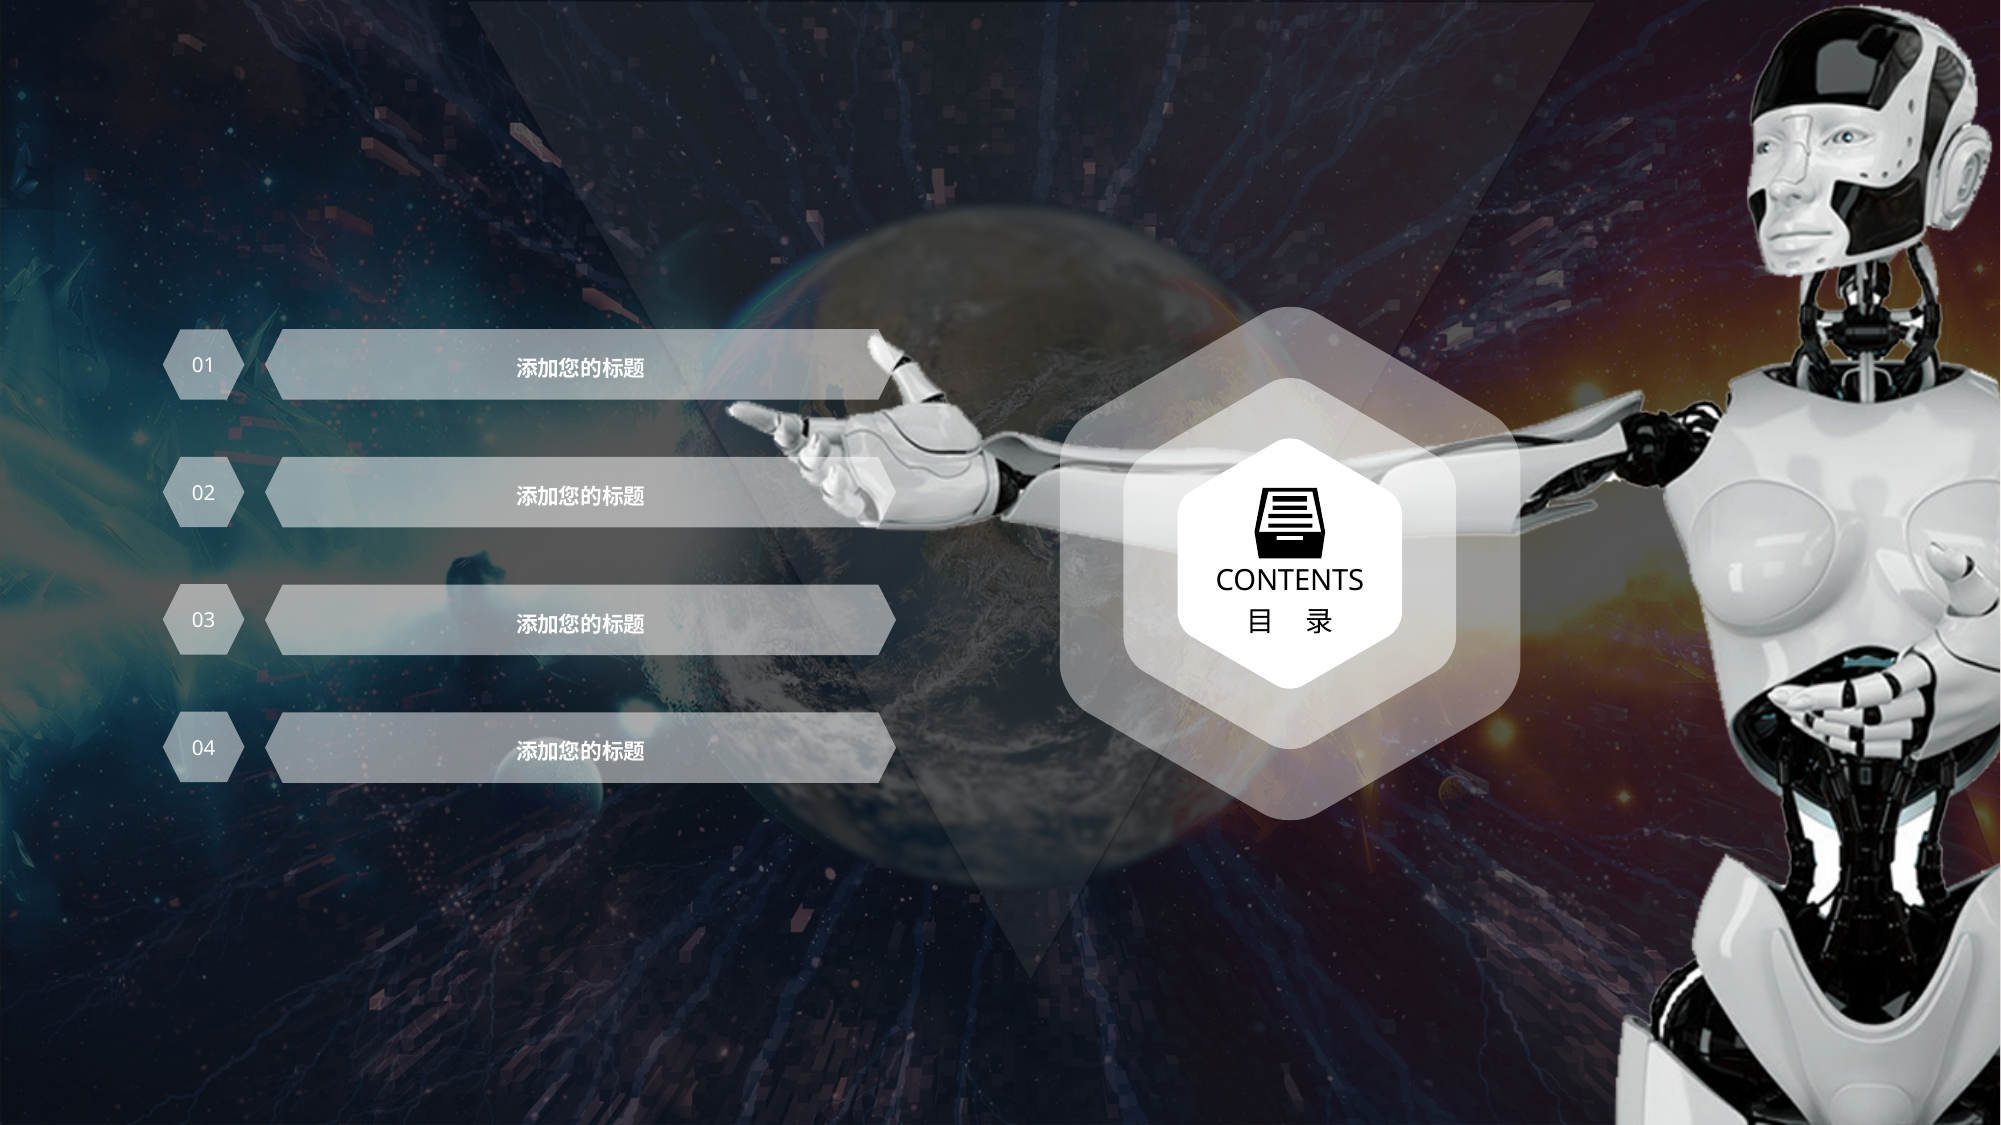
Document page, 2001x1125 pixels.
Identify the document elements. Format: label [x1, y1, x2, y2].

text_box [1059, 306, 1521, 821]
text_box [162, 456, 897, 528]
text_box [162, 584, 897, 656]
text_box [162, 711, 897, 783]
picture [709, 0, 2001, 1125]
text_box [162, 329, 897, 400]
